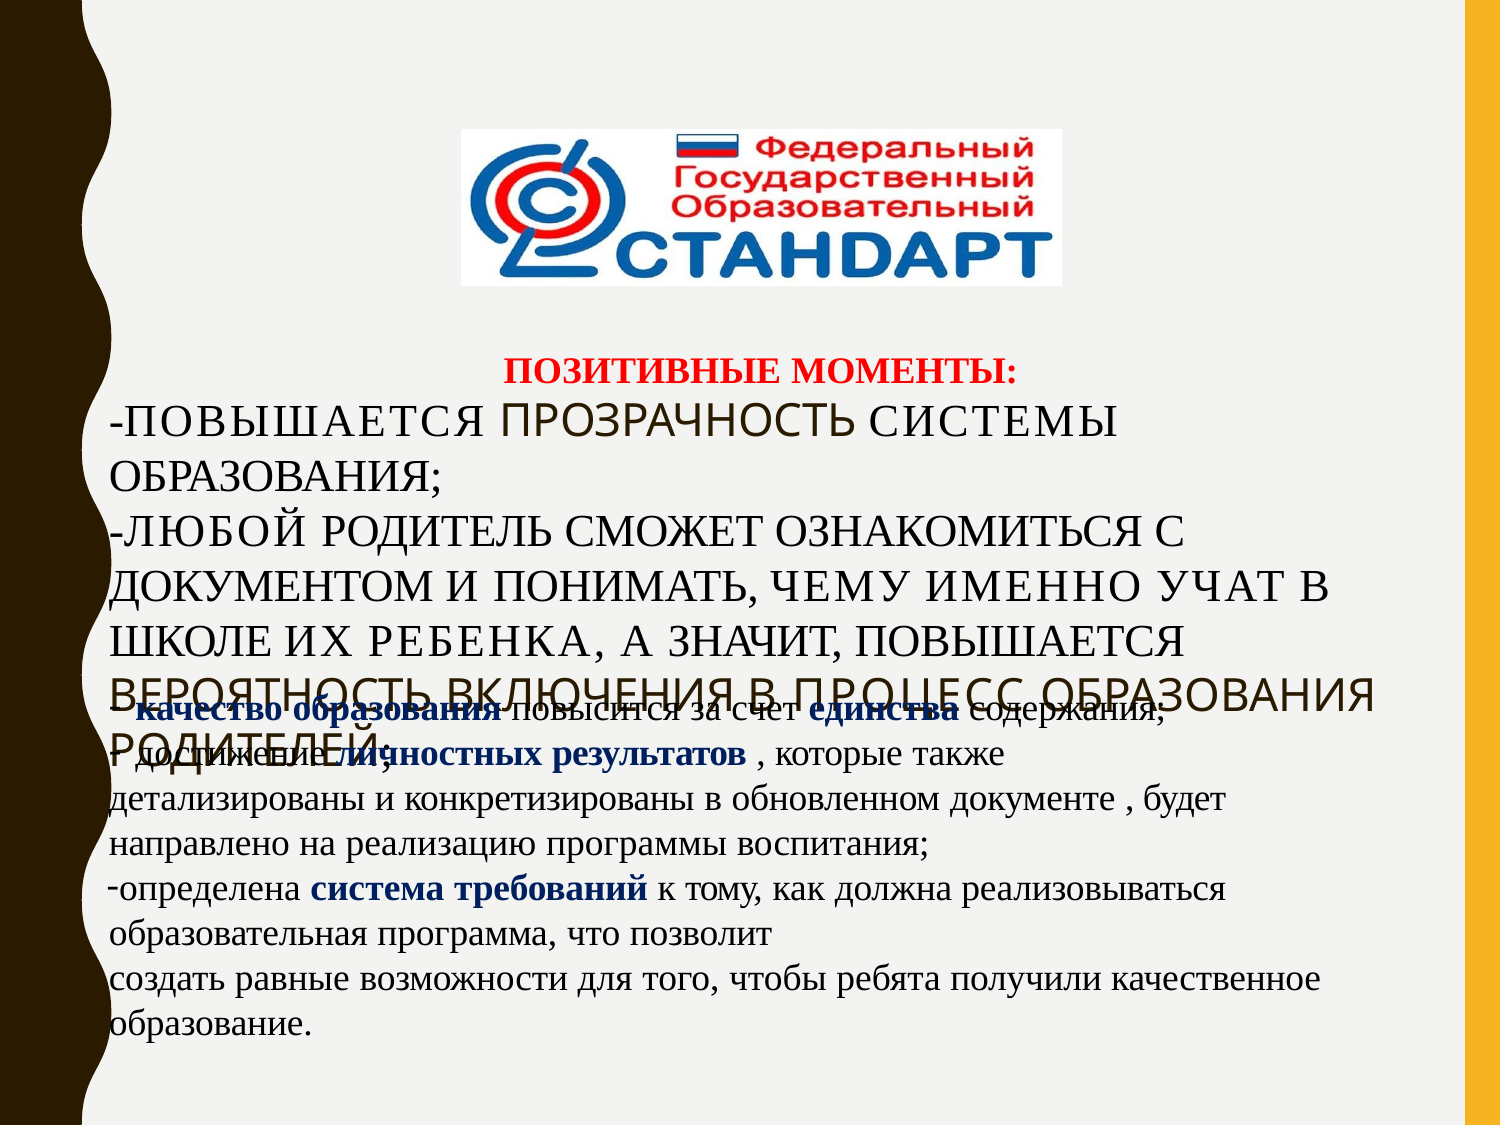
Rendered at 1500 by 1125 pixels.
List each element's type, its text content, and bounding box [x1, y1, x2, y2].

text_box качество образования повысится за счет единства содержания; достижение личностных результатов , которые также детализированы и конкретизированы в обновленном документе , будет направлено на реализацию программы воспитания; определена система требований к тому, как должна реализовываться образовательная программа, что позволит создать равные возможности для того, чтобы ребята получили качественное образование. [106, 680, 1406, 1043]
picture [461, 129, 1062, 286]
title -повышается прозрачность системы образования; -любой родитель сможет ознакомиться с документом и понимать, чему именно учат в школе их ребенка, а значит, повышается вероятность включения в процесс образования родителей; [106, 388, 1393, 680]
text_box ПОЗИТИВНЫЕ МОМЕНТЫ: [501, 344, 1022, 388]
